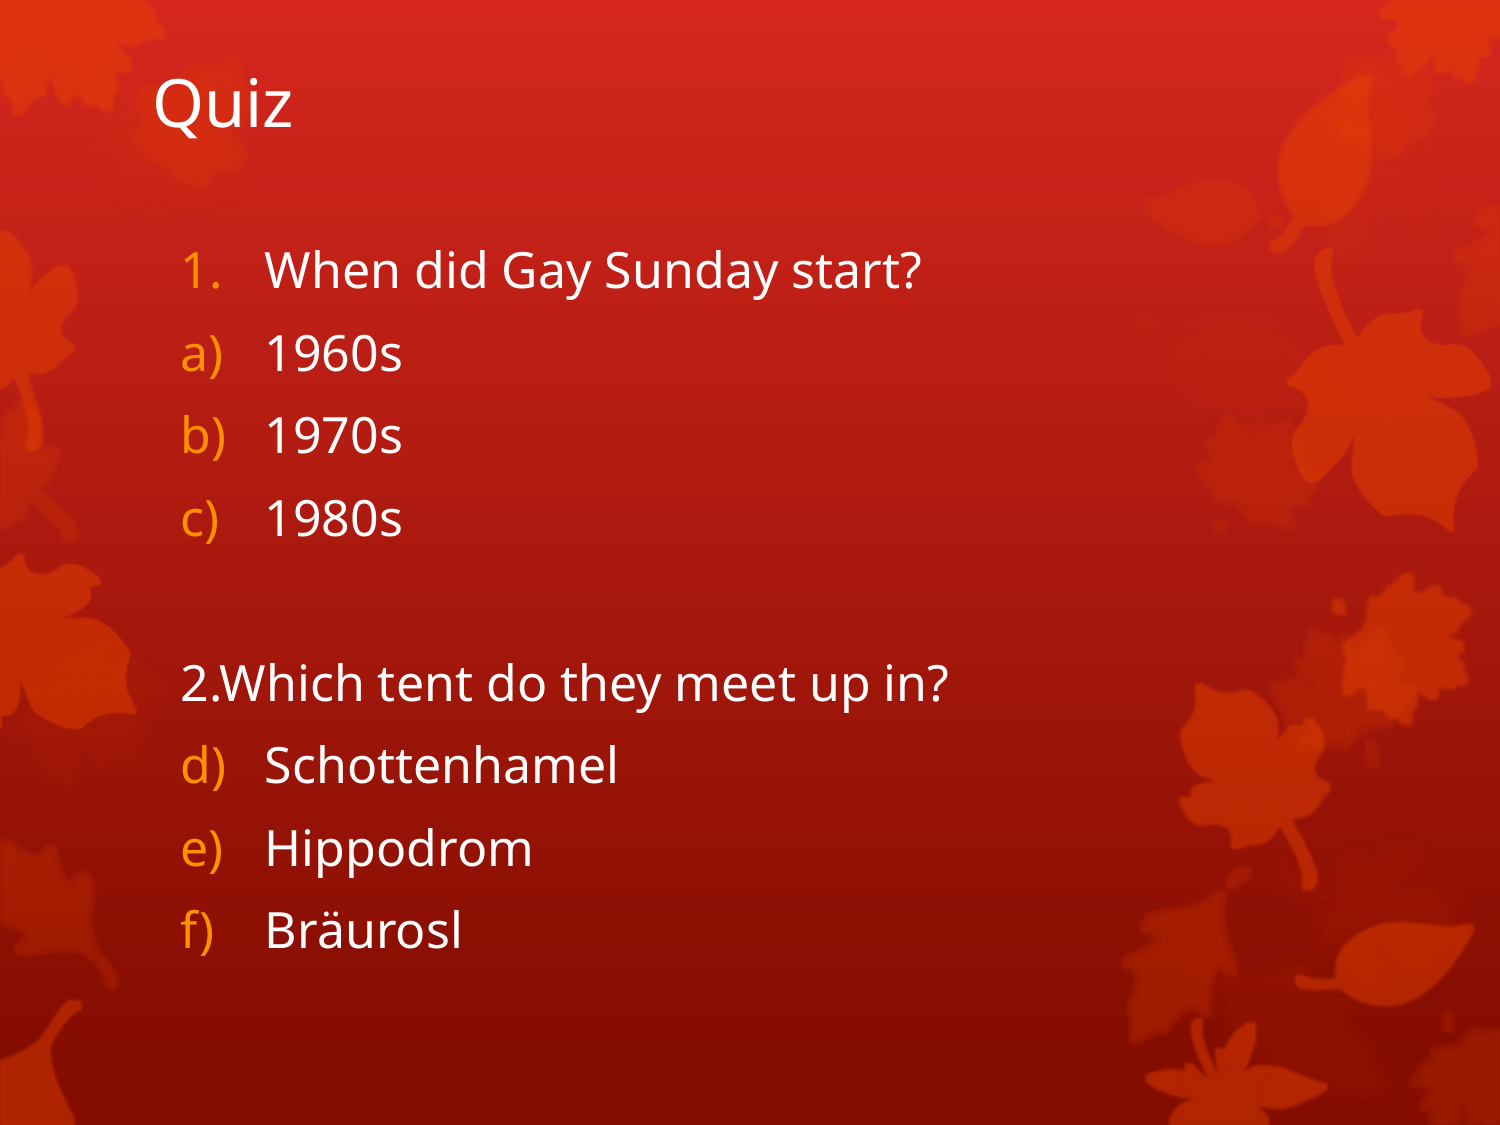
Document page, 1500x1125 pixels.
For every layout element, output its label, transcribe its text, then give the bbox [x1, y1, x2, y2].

title Quiz [137, 24, 1307, 177]
list When did Gay Sunday start? 1960s 1970s 1980s 2.Which tent do they meet up in? Schottenhamel Hippodrom Bräurosl [165, 296, 1335, 962]
